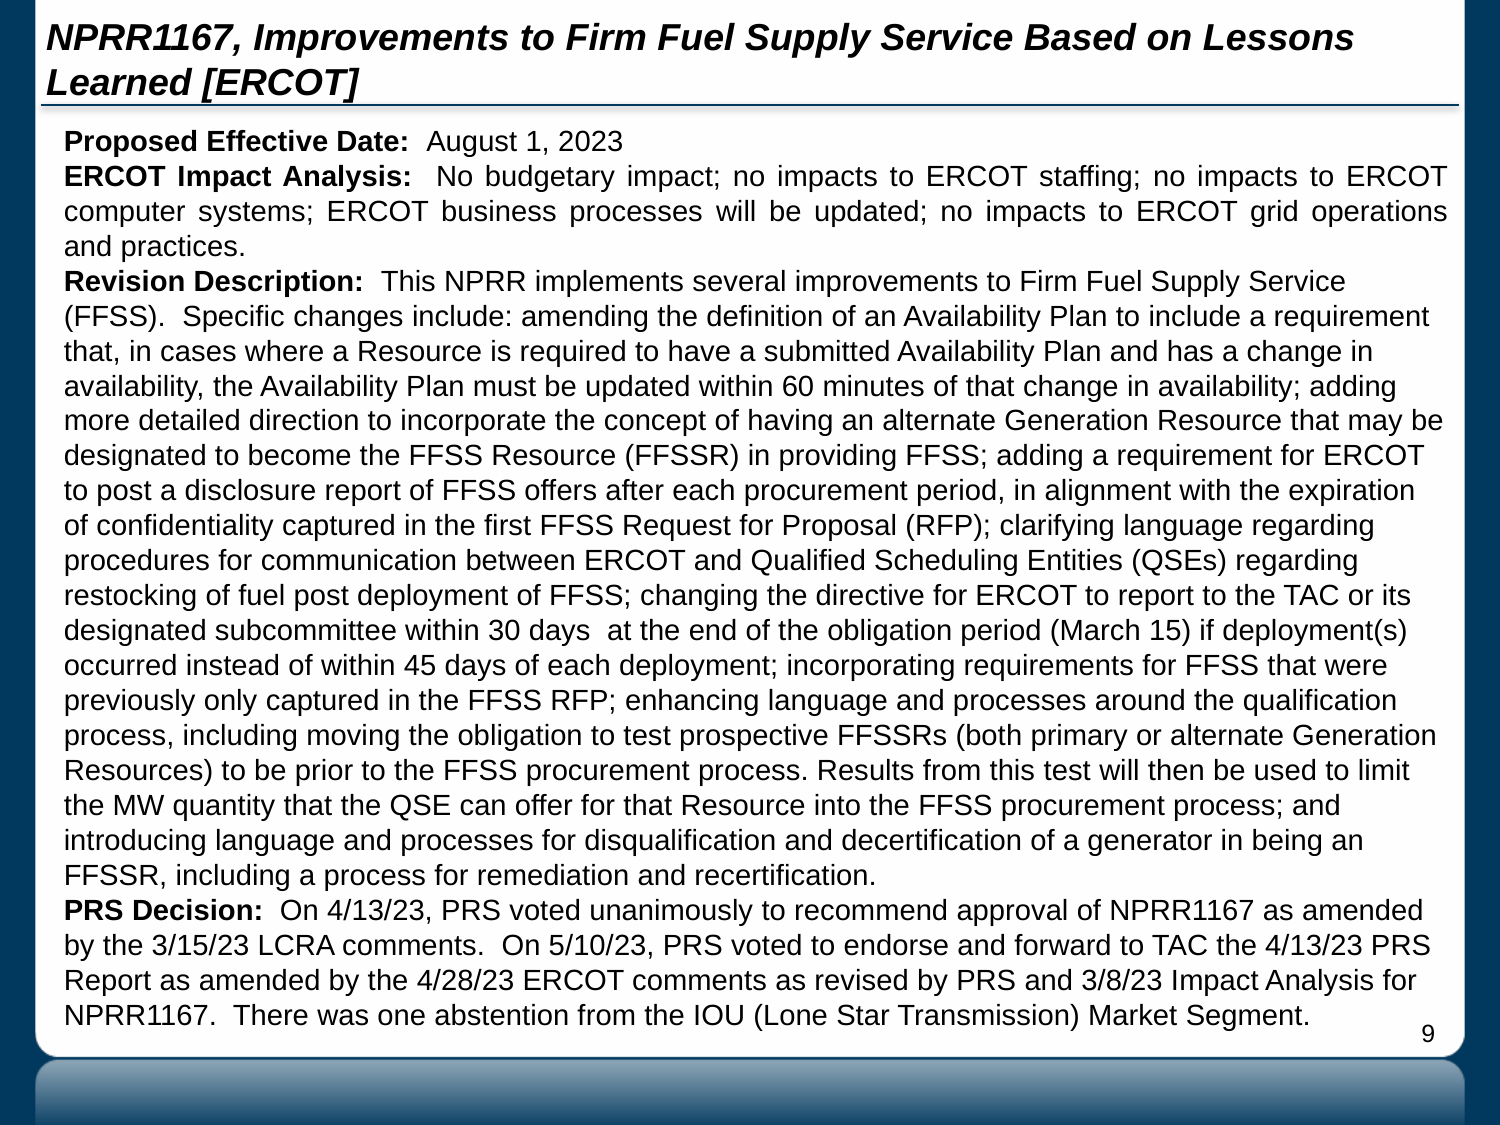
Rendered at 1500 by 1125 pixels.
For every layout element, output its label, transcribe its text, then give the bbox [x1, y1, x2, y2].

picture [35, 0, 1465, 1125]
title NPRR1167, Improvements to Firm Fuel Supply Service Based on Lessons Learned [ERCOT] [31, 20, 1464, 97]
text_box Proposed Effective Date: August 1, 2023 ERCOT Impact Analysis: No budgetary impact; no impacts to ERCOT staffing; no impacts to ERCOT computer systems; ERCOT business processes will be updated; no impacts to ERCOT grid operations and practices. Revision Description: This NPRR implements several improvements to Firm Fuel Supply Service (FFSS). Specific changes include: amending the definition of an Availability Plan to include a requirement that, in cases where a Resource is required to have a submitted Availability Plan and has a change in availability, the Availability Plan must be updated within 60 minutes of that change in availability; adding more detailed direction to incorporate the concept of having an alternate Generation Resource that may be designated to become the FFSS Resource (FFSSR) in providing FFSS; adding a requirement for ERCOT to post a disclosure report of FFSS offers after each procurement period, in alignment with the expiration of confidentiality captured in the first FFSS Request for Proposal (RFP); clarifying language regarding procedures for communication between ERCOT and Qualified Scheduling Entities (QSEs) regarding restocking of fuel post deployment of FFSS; changing the directive for ERCOT to report to the TAC or its designated subcommittee within 30 days at the end of the obligation period (March 15) if deployment(s) occurred instead of within 45 days of each deployment; incorporating requirements for FFSS that were previously only captured in the FFSS RFP; enhancing language and processes around the qualification process, including moving the obligation to test prospective FFSSRs (both primary or alternate Generation Resources) to be prior to the FFSS procurement process. Results from this test will then be used to limit the MW quantity that the QSE can offer for that Resource into the FFSS procurement process; and introducing language and processes for disqualification and decertification of a generator in being an FFSSR, including a process for remediation and recertification. PRS Decision: On 4/13/23, PRS voted unanimously to recommend approval of NPRR1167 as amended by the 3/15/23 LCRA comments. On 5/10/23, PRS voted to endorse and forward to TAC the 4/13/23 PRS Report as amended by the 4/28/23 ERCOT comments as revised by PRS and 3/8/23 Impact Analysis for NPRR1167. There was one abstention from the IOU (Lone Star Transmission) Market Segment. [11, 114, 1464, 1039]
